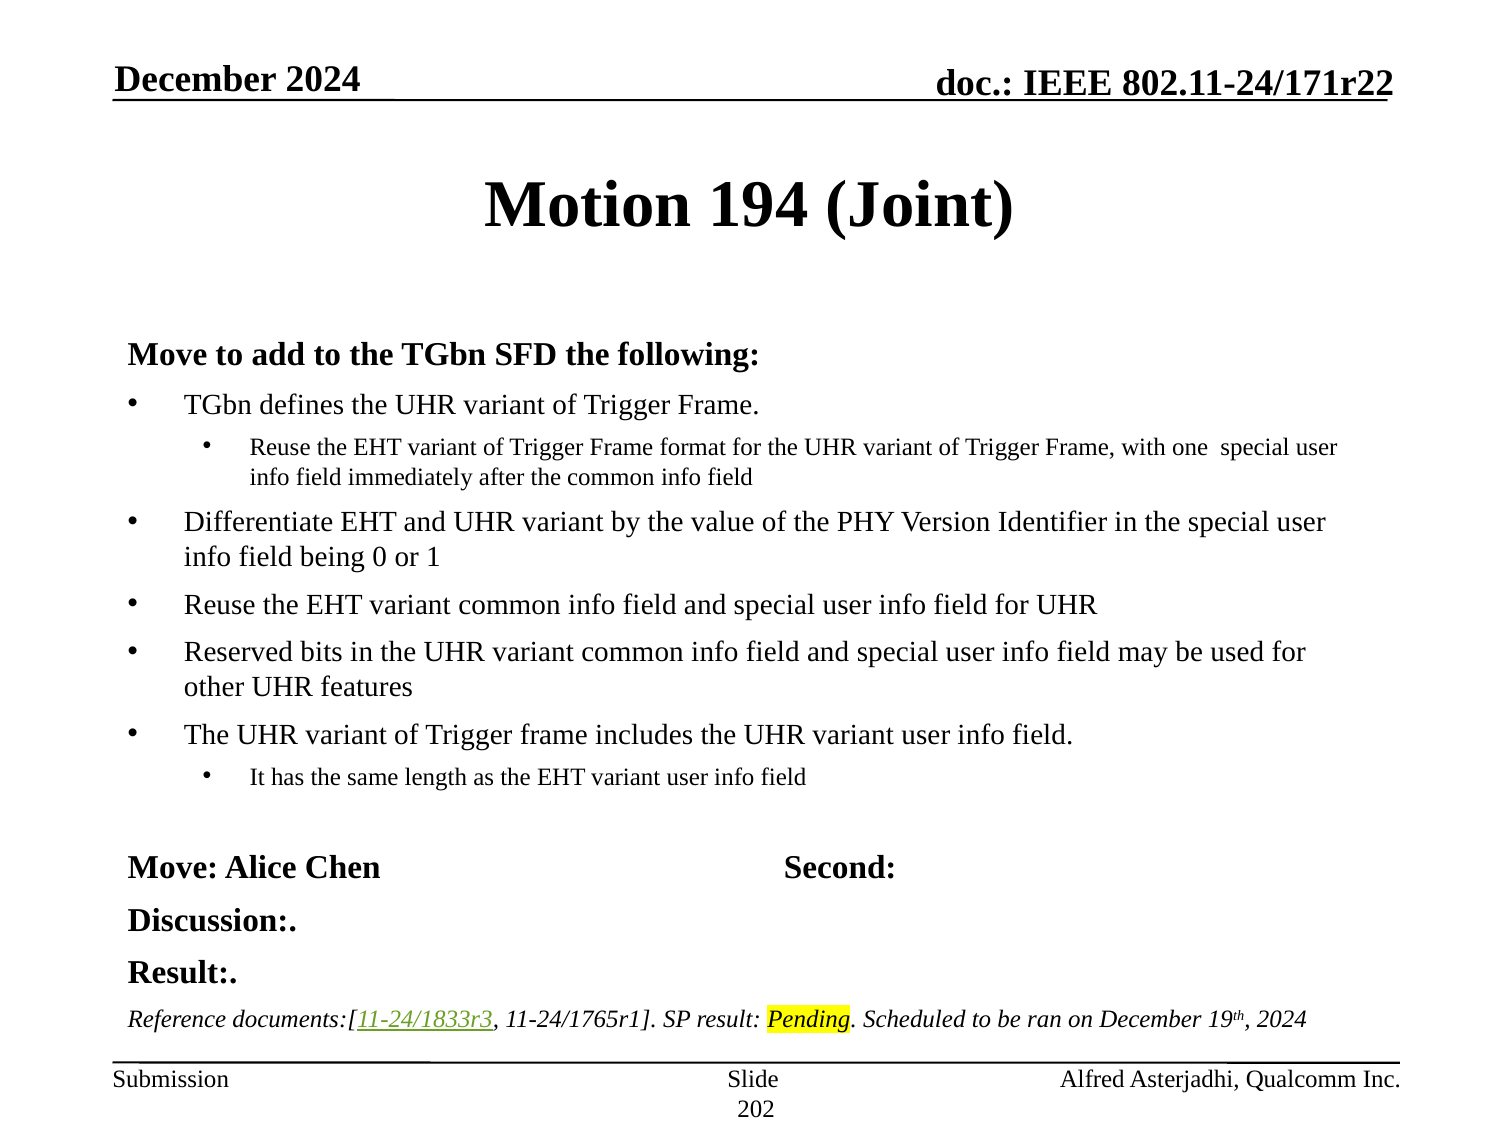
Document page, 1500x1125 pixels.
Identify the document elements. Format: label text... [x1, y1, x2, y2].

footer Alfred Asterjadhi, Qualcomm Inc. [878, 1061, 1402, 1093]
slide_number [114, 54, 423, 100]
list Move to add to the TGbn SFD the following: TGbn defines the UHR variant of Trigger Frame. Reuse the EHT variant of Trigger Frame format for the UHR variant of Trigger Frame, with one special user info field immediately after the common info field Differentiate EHT and UHR variant by the value of the PHY Version Identifier in the special user info field being 0 or 1 Reuse the EHT variant common info field and special user info field for UHR Reserved bits in the UHR variant common info field and special user info field may be used for other UHR features The UHR variant of Trigger frame includes the UHR variant user info field. It has the same length as the EHT variant user info field Move: Alice Chen Second: Discussion:. Result:. Reference documents:[11-24/1833r3, 11-24/1765r1]. SP result: Pending. Scheduled to be ran on December 19th, 2024 [112, 324, 1388, 1063]
title Motion 194 (Joint) [112, 112, 1388, 288]
slide_number Slide 202 [712, 1061, 800, 1123]
